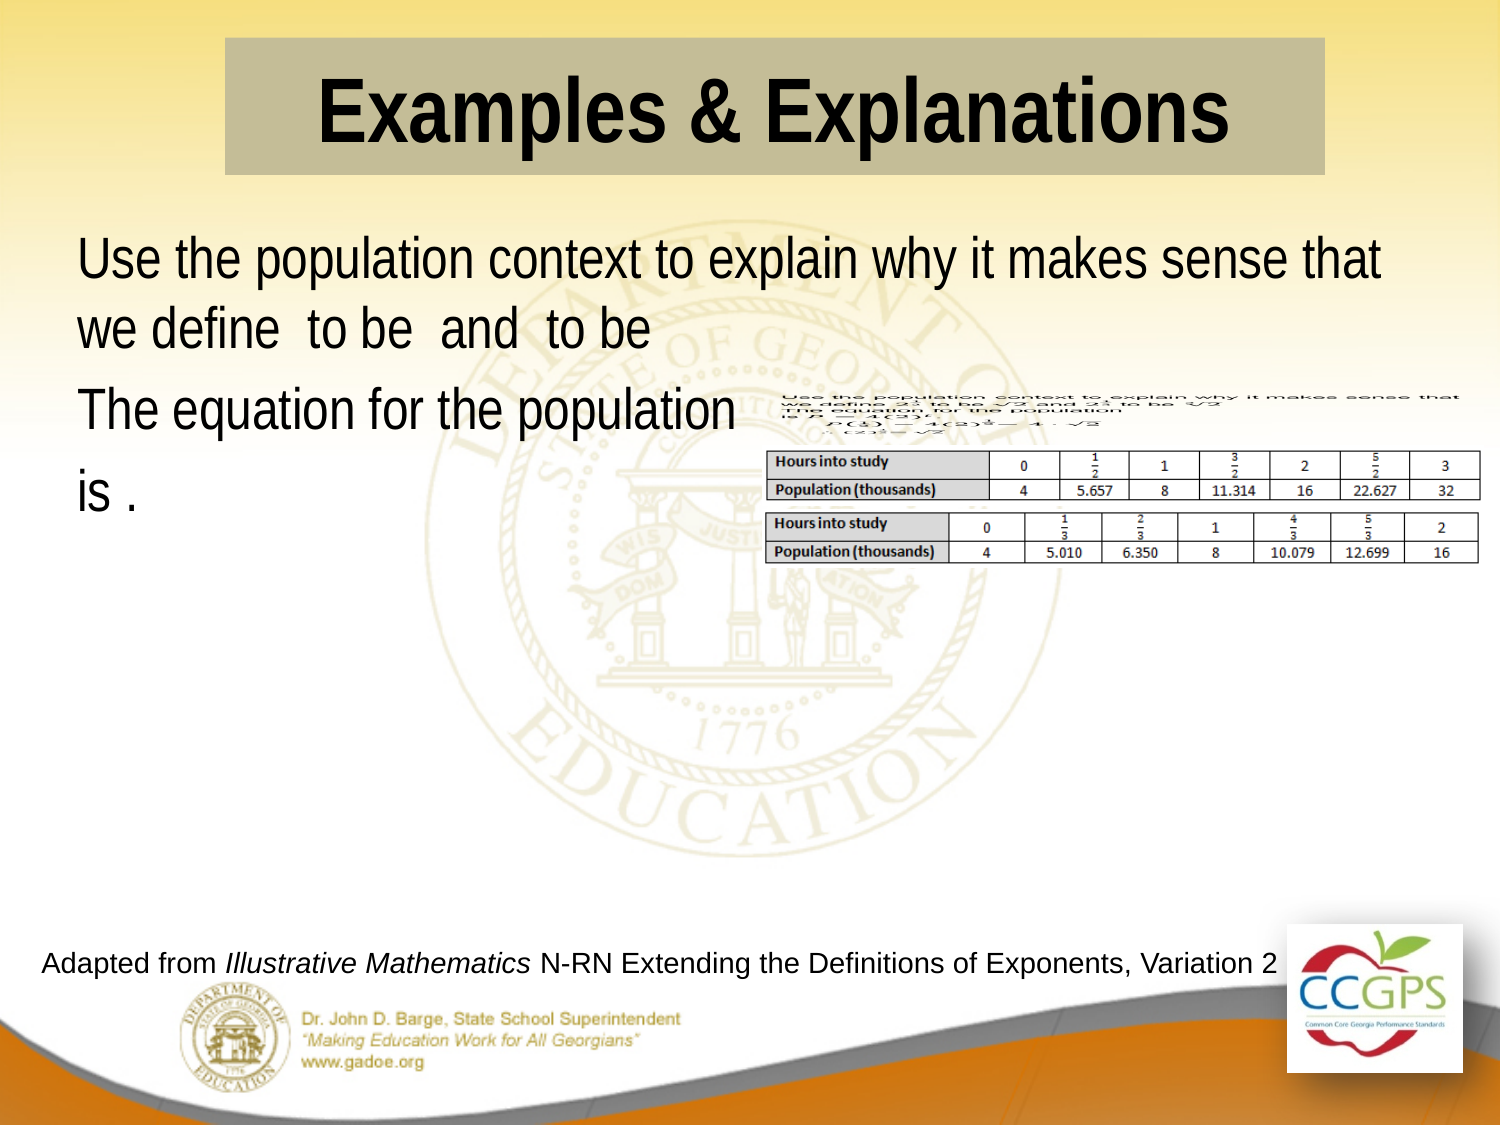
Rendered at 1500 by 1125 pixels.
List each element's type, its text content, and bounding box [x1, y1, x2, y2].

text_box Adapted from Illustrative Mathematics N-RN Extending the Definitions of Exponents, Variation 2 [26, 937, 1282, 988]
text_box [762, 393, 1485, 569]
picture [0, 0, 1500, 1125]
title Examples & Explanations [224, 37, 1326, 176]
